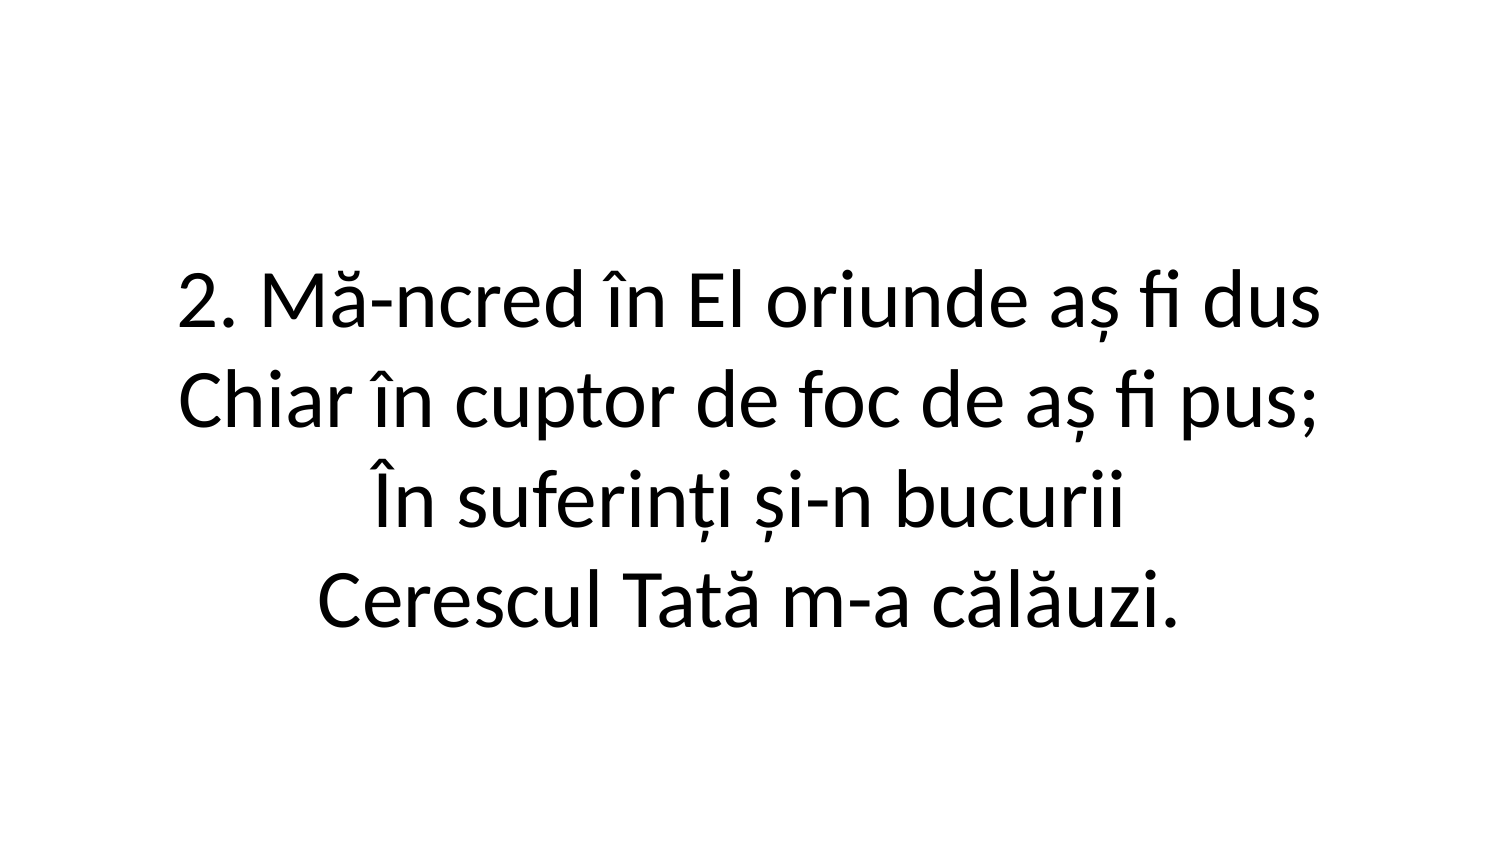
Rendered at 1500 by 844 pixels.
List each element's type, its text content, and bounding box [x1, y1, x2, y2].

text_box 2. Mă-ncred în El oriunde aș fi dus Chiar în cuptor de foc de aș fi pus; În suferinți și-n bucurii Cerescul Tată m-a călăuzi. [161, 192, 1339, 652]
